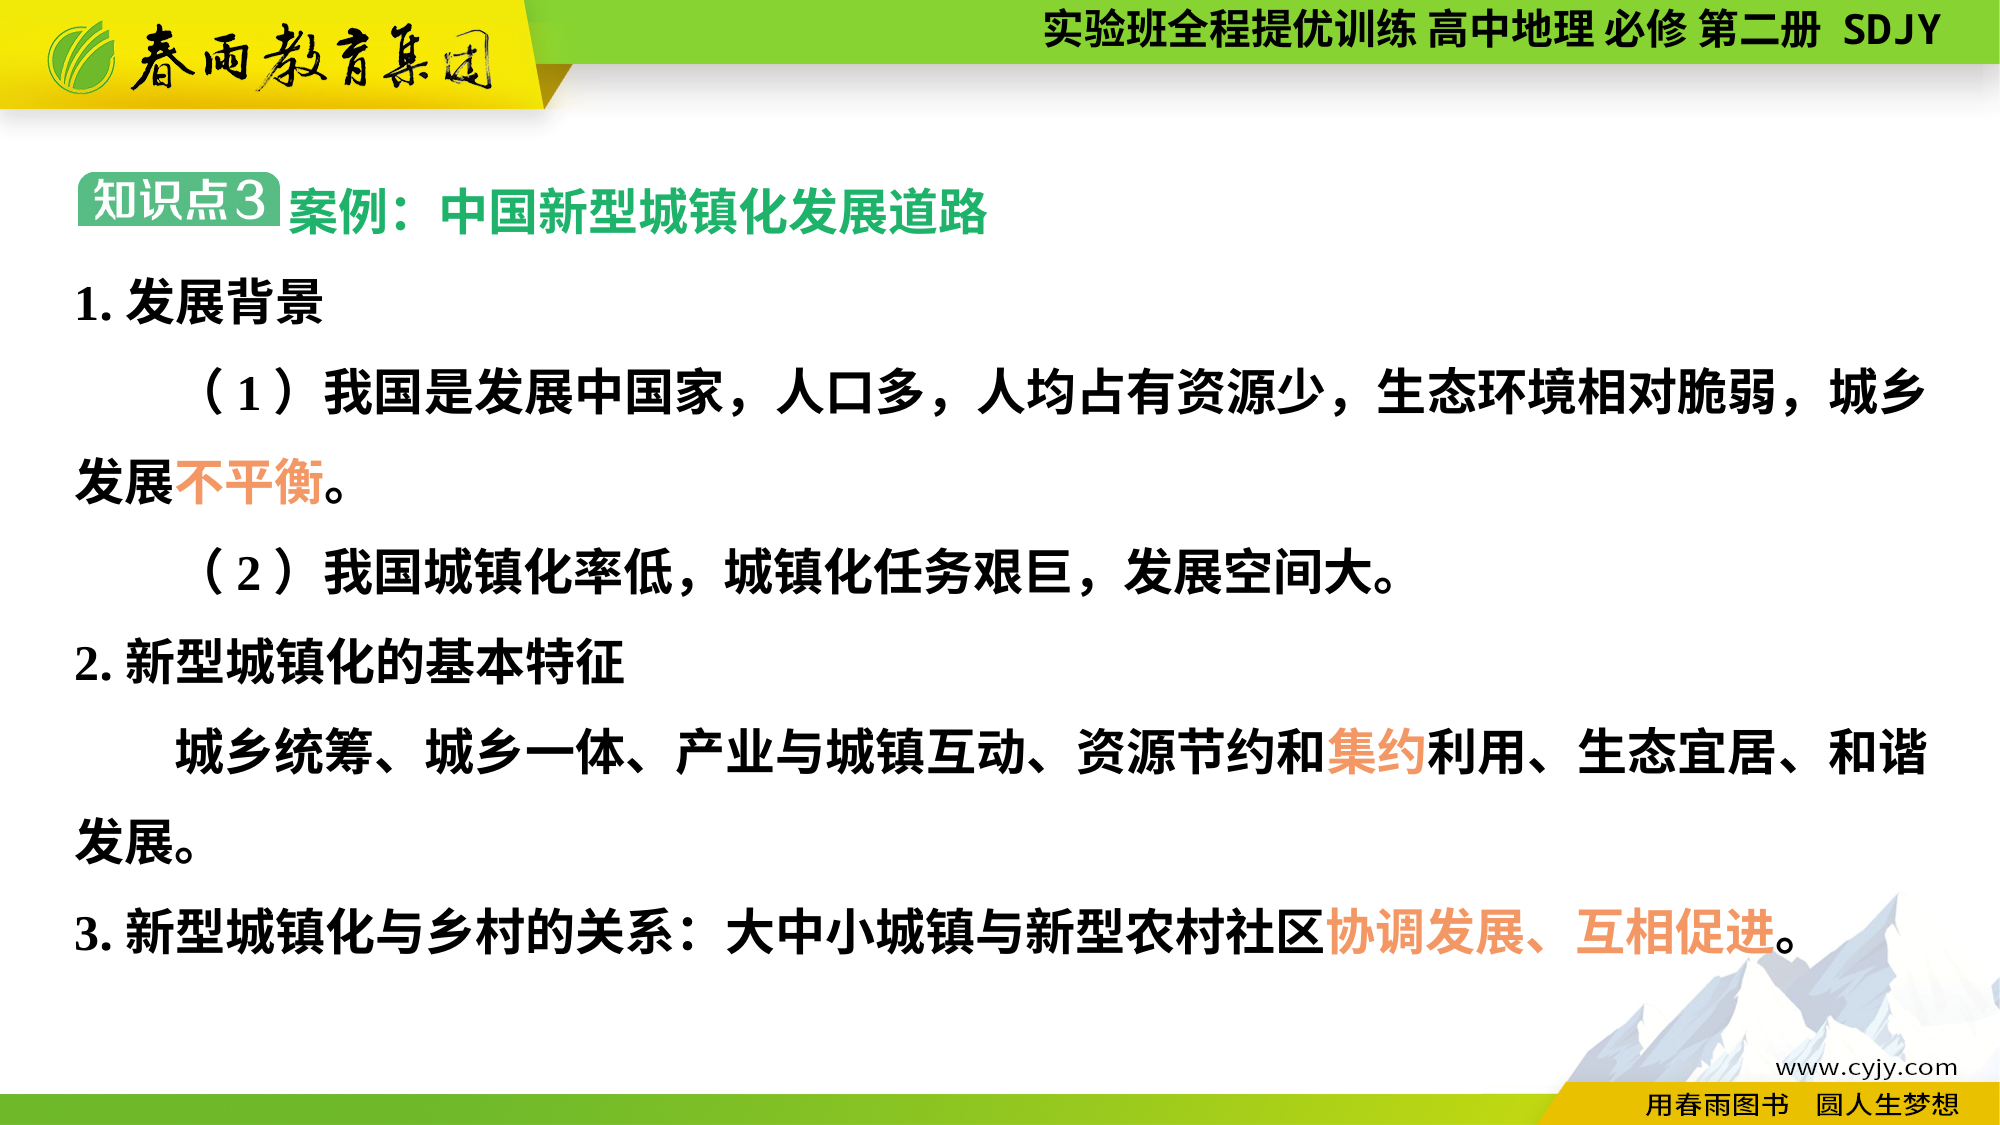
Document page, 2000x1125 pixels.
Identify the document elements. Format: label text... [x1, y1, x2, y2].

picture [0, 0, 2000, 1125]
list 案例：中国新型城镇化发展道路 1.发展背景 （1）我国是发展中国家，人口多，人均占有资源少，生态环境相对脆弱，城乡发展不平衡。 （2）我国城镇化率低，城镇化任务艰巨，发展空间大。 2.新型城镇化的基本特征 城乡统筹、城乡一体、产业与城镇互动、资源节约和集约利用、生态宜居、和谐发展。 3.新型城镇化与乡村的关系：大中小城镇与新型农村社区协调发展、互相促进。 [59, 142, 1944, 976]
